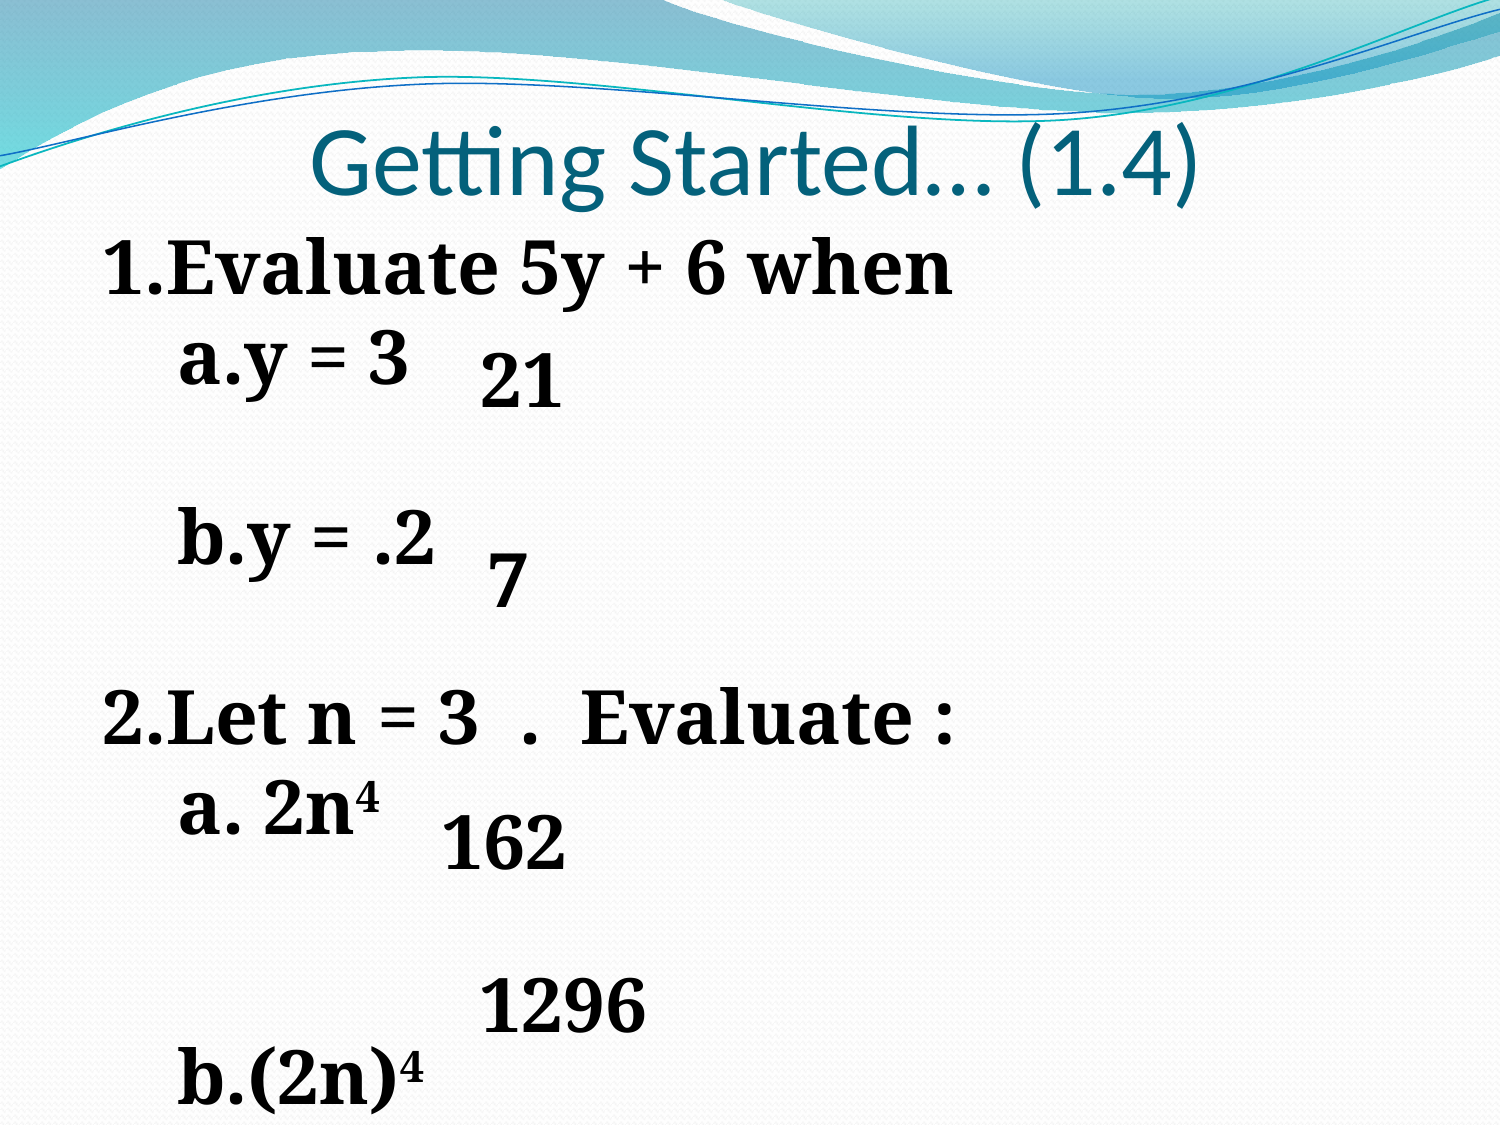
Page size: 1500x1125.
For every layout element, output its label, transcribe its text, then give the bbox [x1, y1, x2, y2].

text_box 1296 [464, 949, 663, 1055]
text_box 7 [472, 524, 544, 630]
text_box 21 [465, 324, 579, 430]
title Getting Started… (1.4) [75, 87, 1438, 216]
text_box Evaluate 5y + 6 when y = 3 y = .2 Let n = 3 . Evaluate : 2n4 (2n)4 [87, 212, 1288, 1125]
text_box 162 [427, 787, 583, 893]
